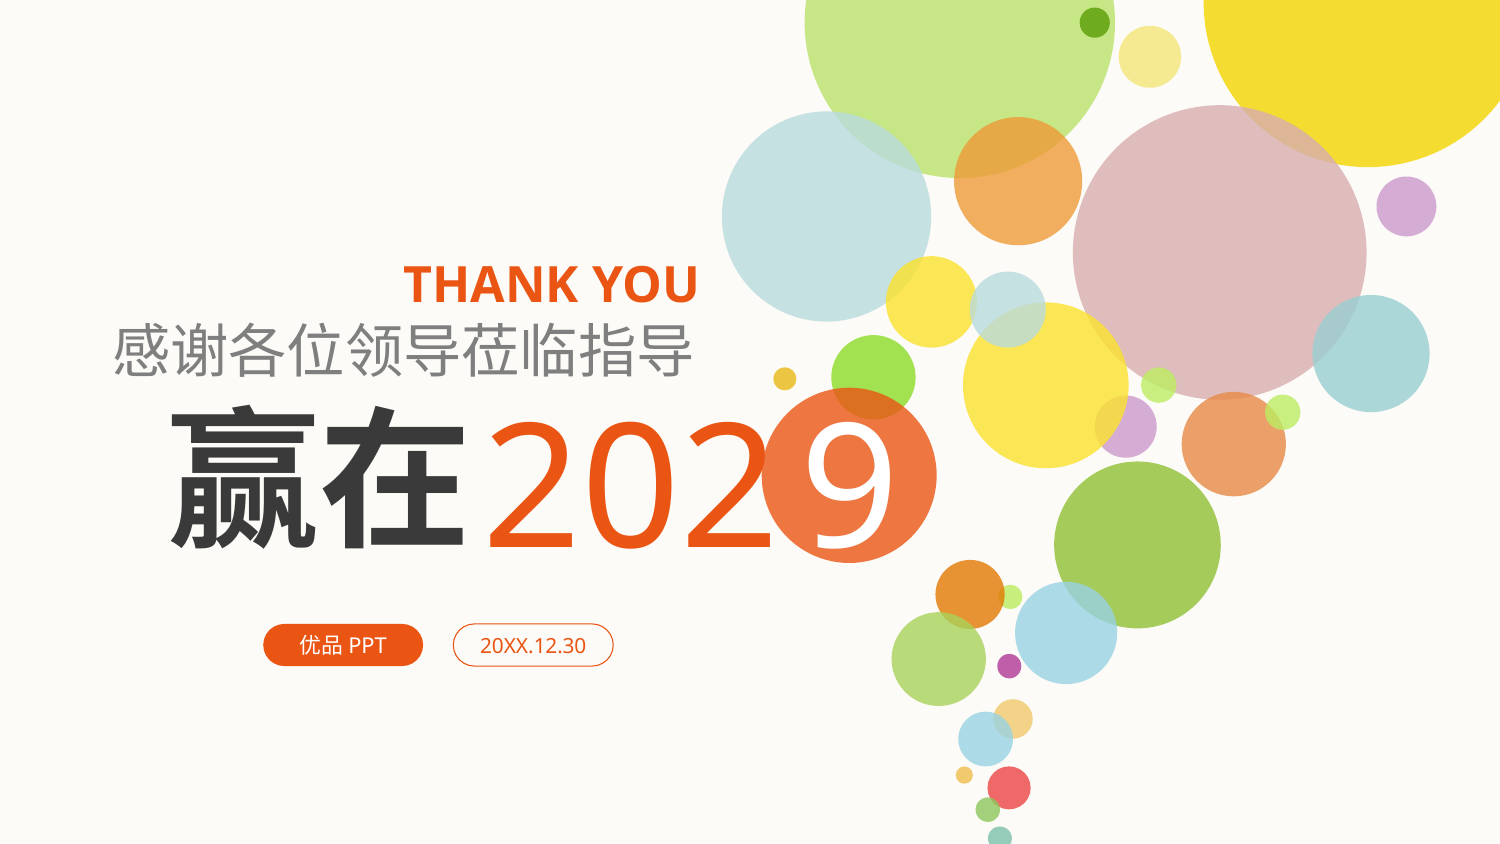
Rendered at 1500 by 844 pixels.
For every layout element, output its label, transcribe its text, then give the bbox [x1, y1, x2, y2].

text_box 20XX.12.30 [451, 621, 616, 669]
text_box [780, 410, 790, 540]
text_box [831, 335, 916, 399]
text_box 赢在 [167, 383, 472, 566]
text_box [954, 117, 1083, 246]
text_box [935, 559, 1005, 629]
text_box [1312, 294, 1430, 413]
text_box [994, 699, 1033, 739]
text_box [1141, 367, 1177, 403]
text_box [804, 0, 1116, 178]
text_box [969, 271, 1046, 348]
text_box [1102, 395, 1157, 458]
text_box 9 [790, 374, 910, 582]
text_box 202 [482, 374, 780, 582]
text_box [774, 367, 796, 391]
text_box [1376, 176, 1437, 237]
text_box [1003, 584, 1023, 610]
text_box [1265, 394, 1301, 430]
text_box [997, 653, 1022, 679]
text_box [721, 111, 932, 322]
text_box [1015, 581, 1118, 685]
text_box [1203, 0, 1500, 168]
text_box 优品PPT [261, 621, 426, 669]
text_box [1054, 461, 1221, 629]
text_box [955, 766, 973, 784]
text_box THANK YOU [112, 252, 700, 313]
text_box [987, 826, 1012, 844]
text_box [891, 612, 986, 706]
text_box 感谢各位领导莅临指导 [112, 314, 703, 385]
text_box [1079, 7, 1110, 38]
text_box [1181, 391, 1286, 497]
text_box [958, 711, 1013, 767]
text_box [963, 302, 1129, 469]
text_box [1118, 25, 1182, 88]
text_box [885, 256, 975, 348]
text_box [910, 412, 937, 539]
text_box [975, 797, 1001, 822]
text_box [1072, 105, 1367, 399]
text_box [987, 766, 1031, 810]
